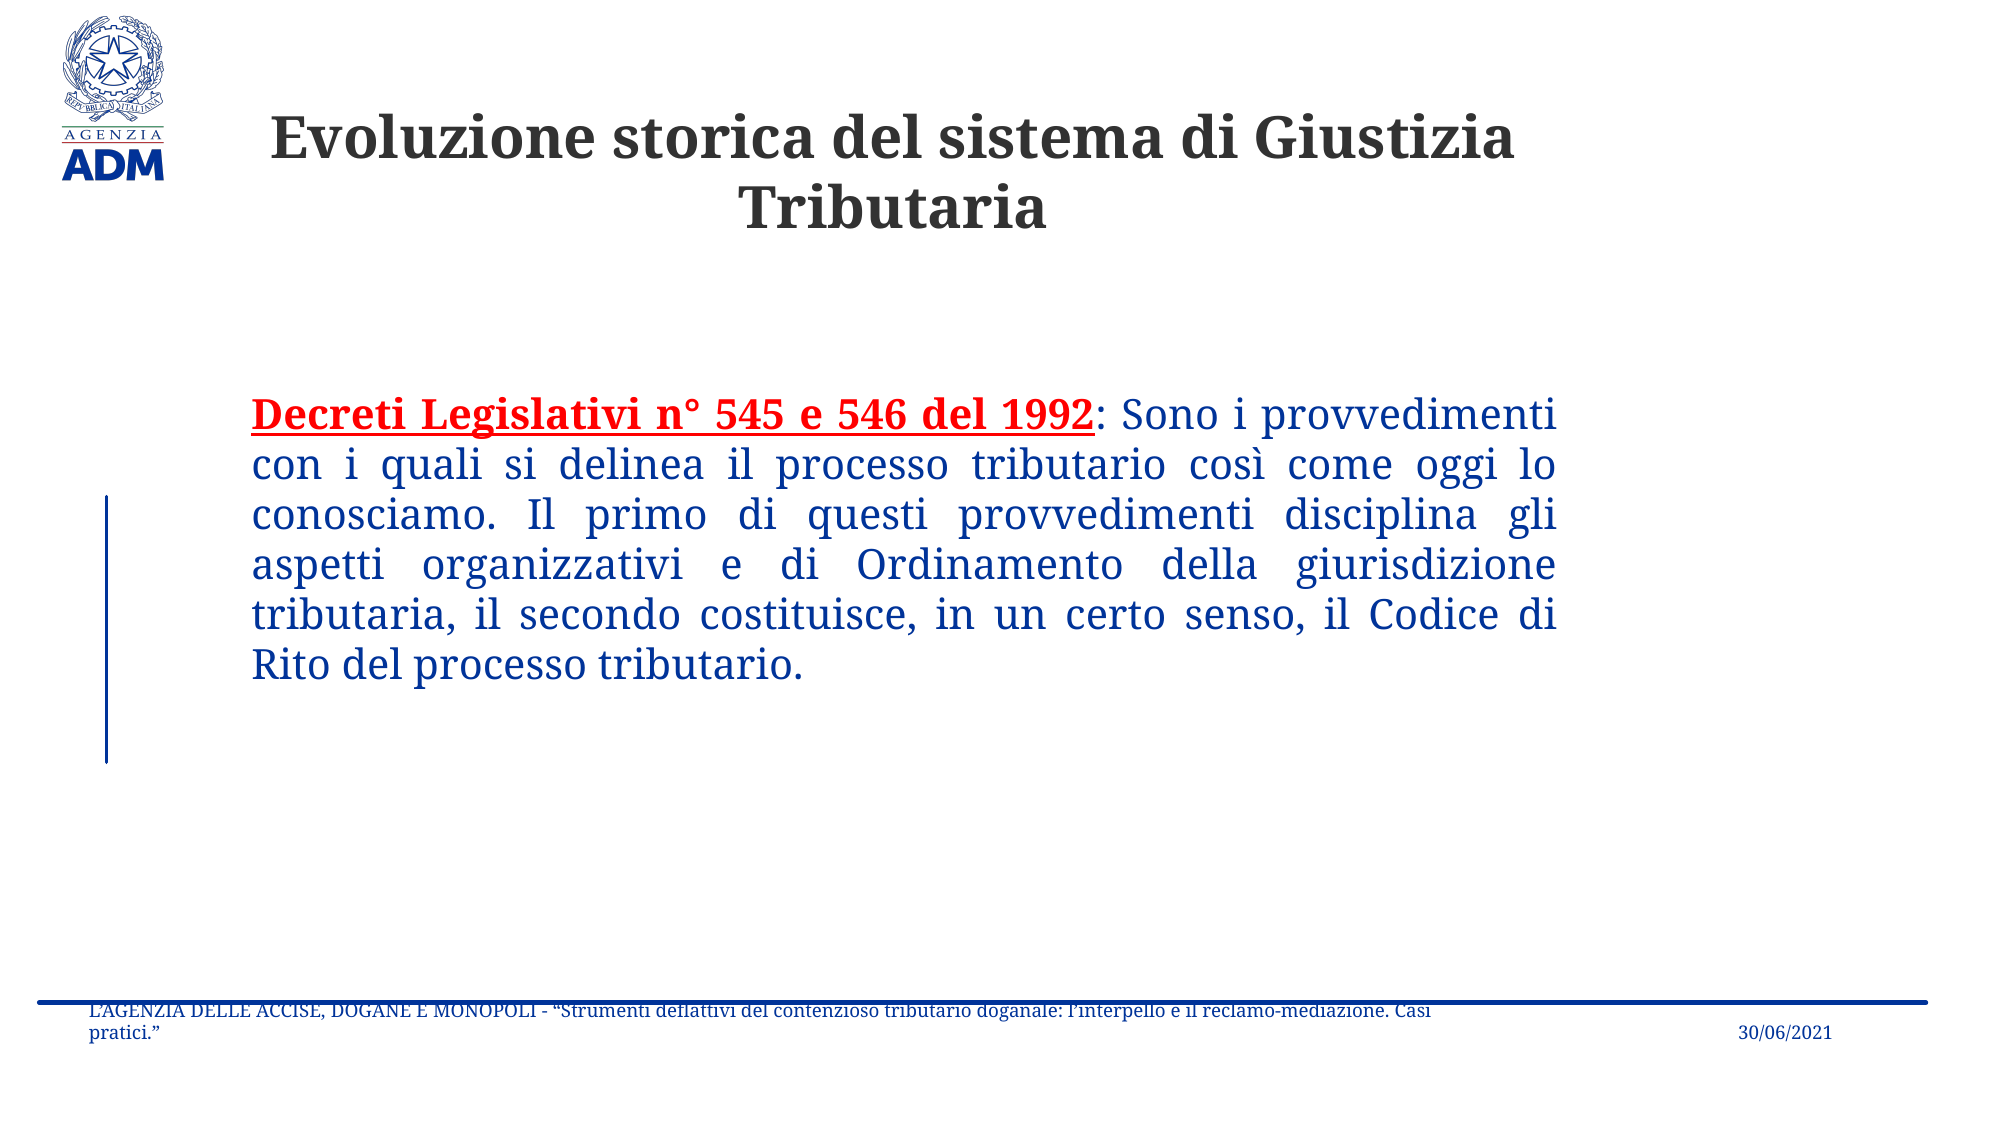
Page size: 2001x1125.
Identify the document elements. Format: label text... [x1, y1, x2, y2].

footer L’AGENZIA DELLE ACCISE, DOGANE E MONOPOLI - “Strumenti deflattivi del contenzioso tributario doganale: l’interpello e il reclamo-mediazione. Casi pratici.” [74, 991, 1493, 1051]
text_box Evoluzione storica del sistema di Giustizia Tributaria [215, 92, 1572, 248]
picture [44, 0, 183, 201]
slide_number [1627, 991, 1849, 1051]
text_box Decreti Legislativi n° 545 e 546 del 1992: Sono i provvedimenti con i quali si delinea il processo tributario così come oggi lo conosciamo. Il primo di questi provvedimenti disciplina gli aspetti organizzativi e di Ordinamento della giurisdizione tributaria, il secondo costituisce, in un certo senso, il Codice di Rito del processo tributario. [236, 380, 1572, 696]
